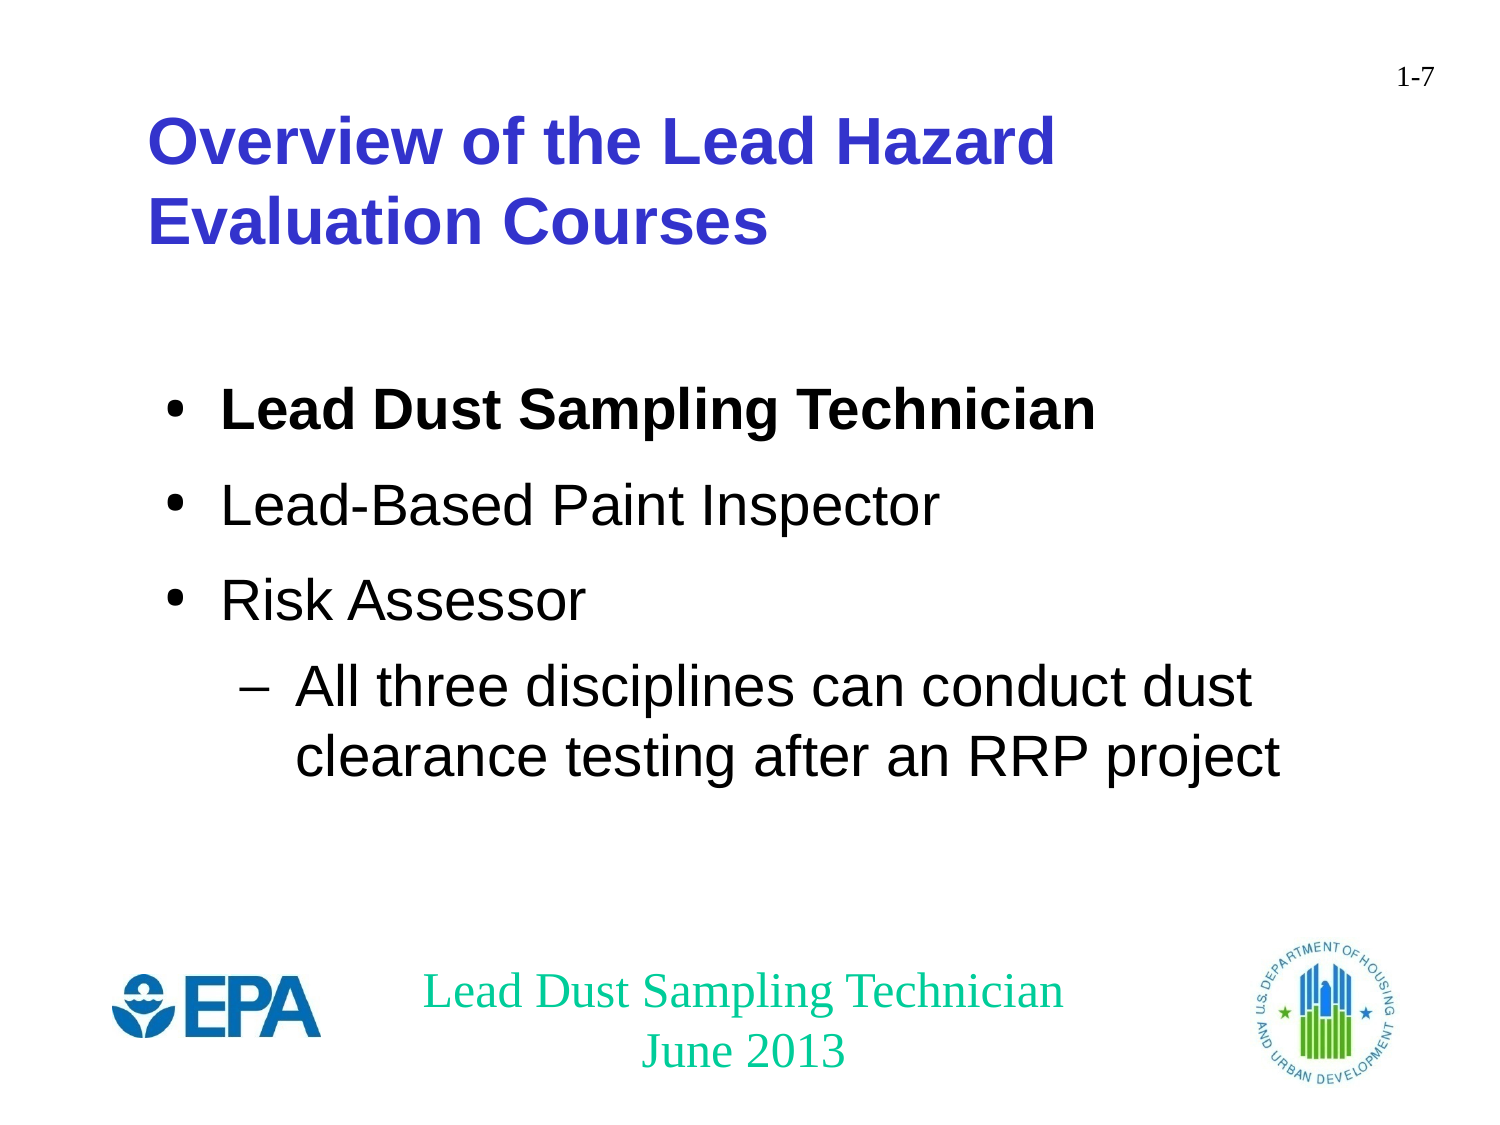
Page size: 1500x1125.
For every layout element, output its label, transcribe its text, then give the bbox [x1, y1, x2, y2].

picture [1250, 937, 1400, 1088]
picture [112, 974, 321, 1038]
title Overview of the Lead Hazard Evaluation Courses [132, 84, 1258, 272]
text_box Lead Dust Sampling Technician Lead-Based Paint Inspector Risk Assessor All three disciplines can conduct dust clearance testing after an RRP project [150, 364, 1341, 805]
text_box [174, 87, 1363, 275]
